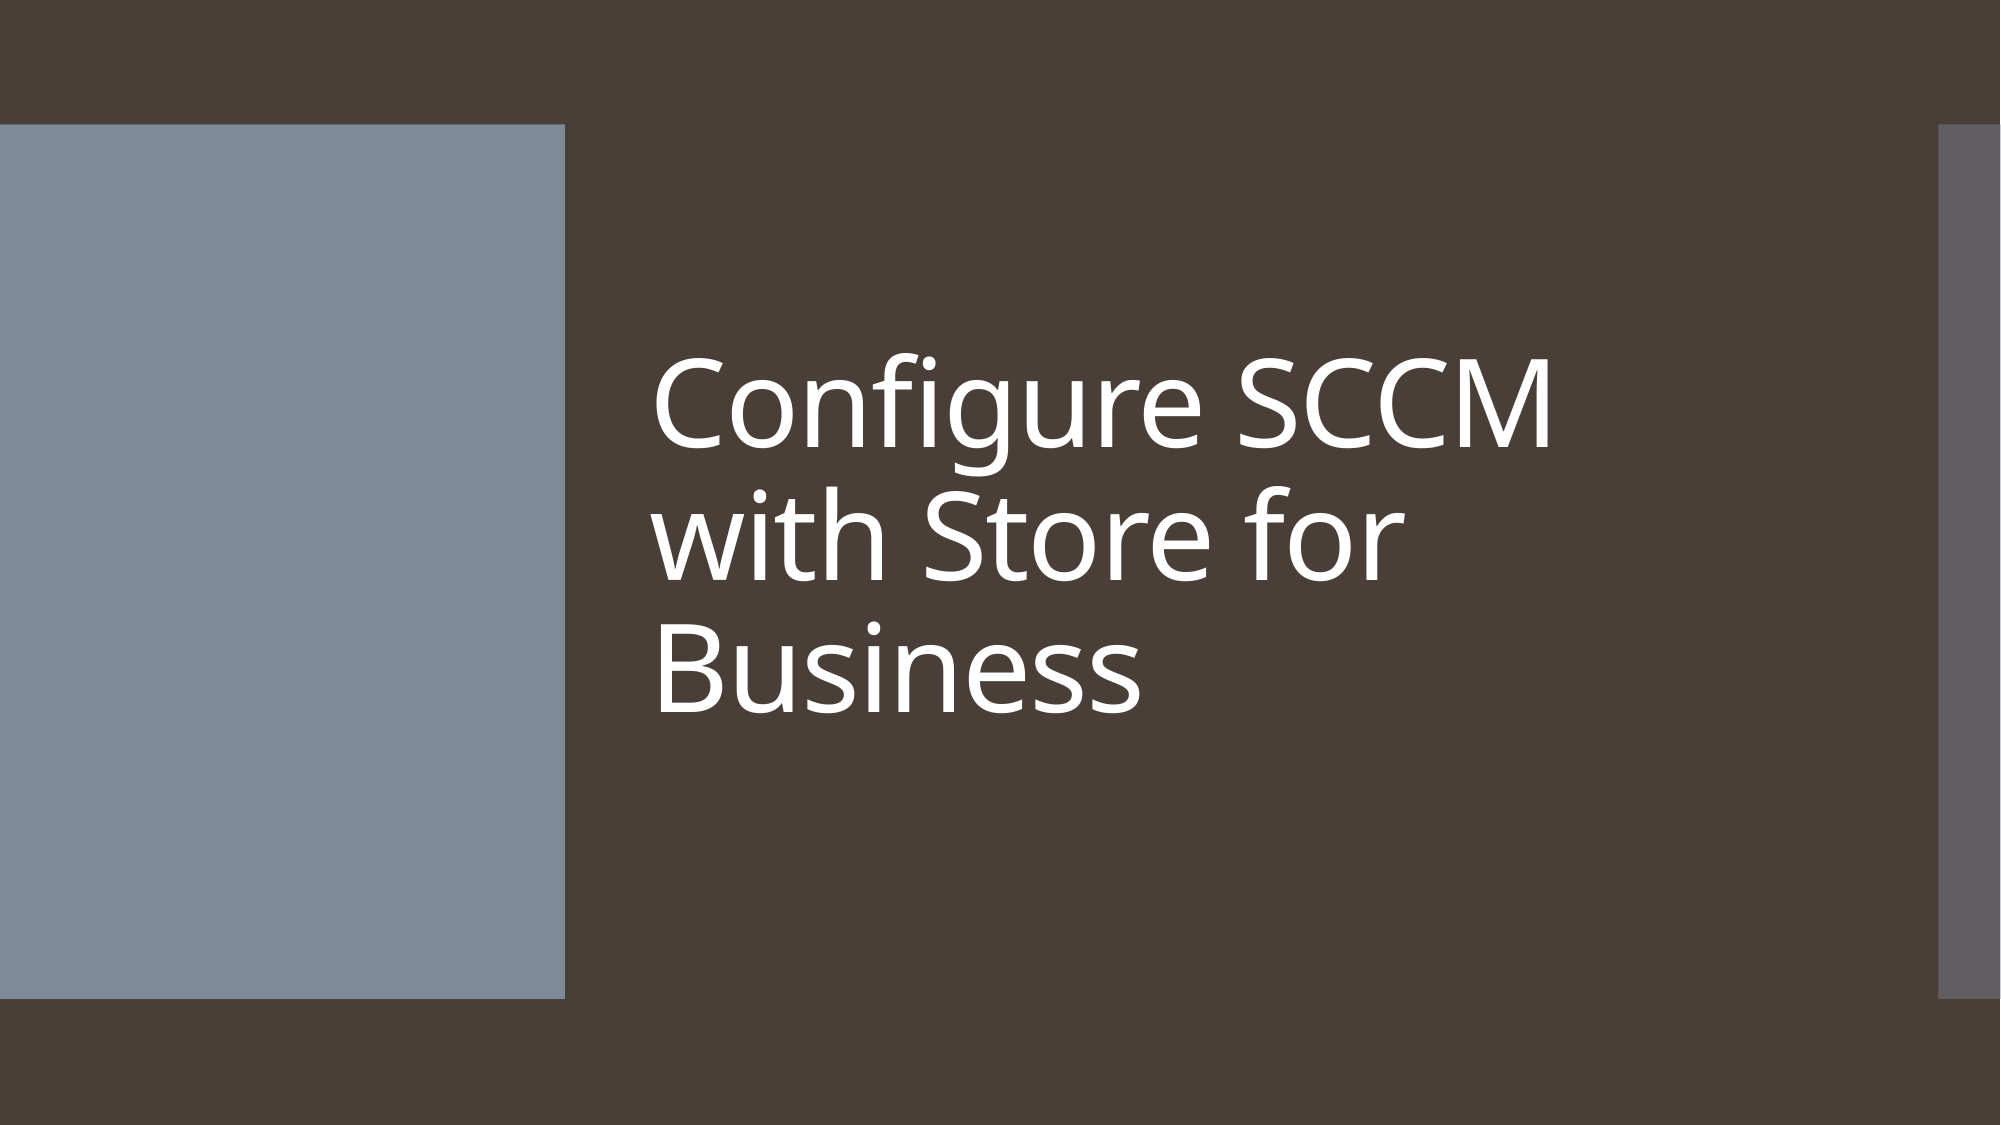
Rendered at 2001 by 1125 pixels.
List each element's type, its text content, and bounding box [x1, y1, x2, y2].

title Configure SCCM with Store for Business [634, 213, 1835, 747]
